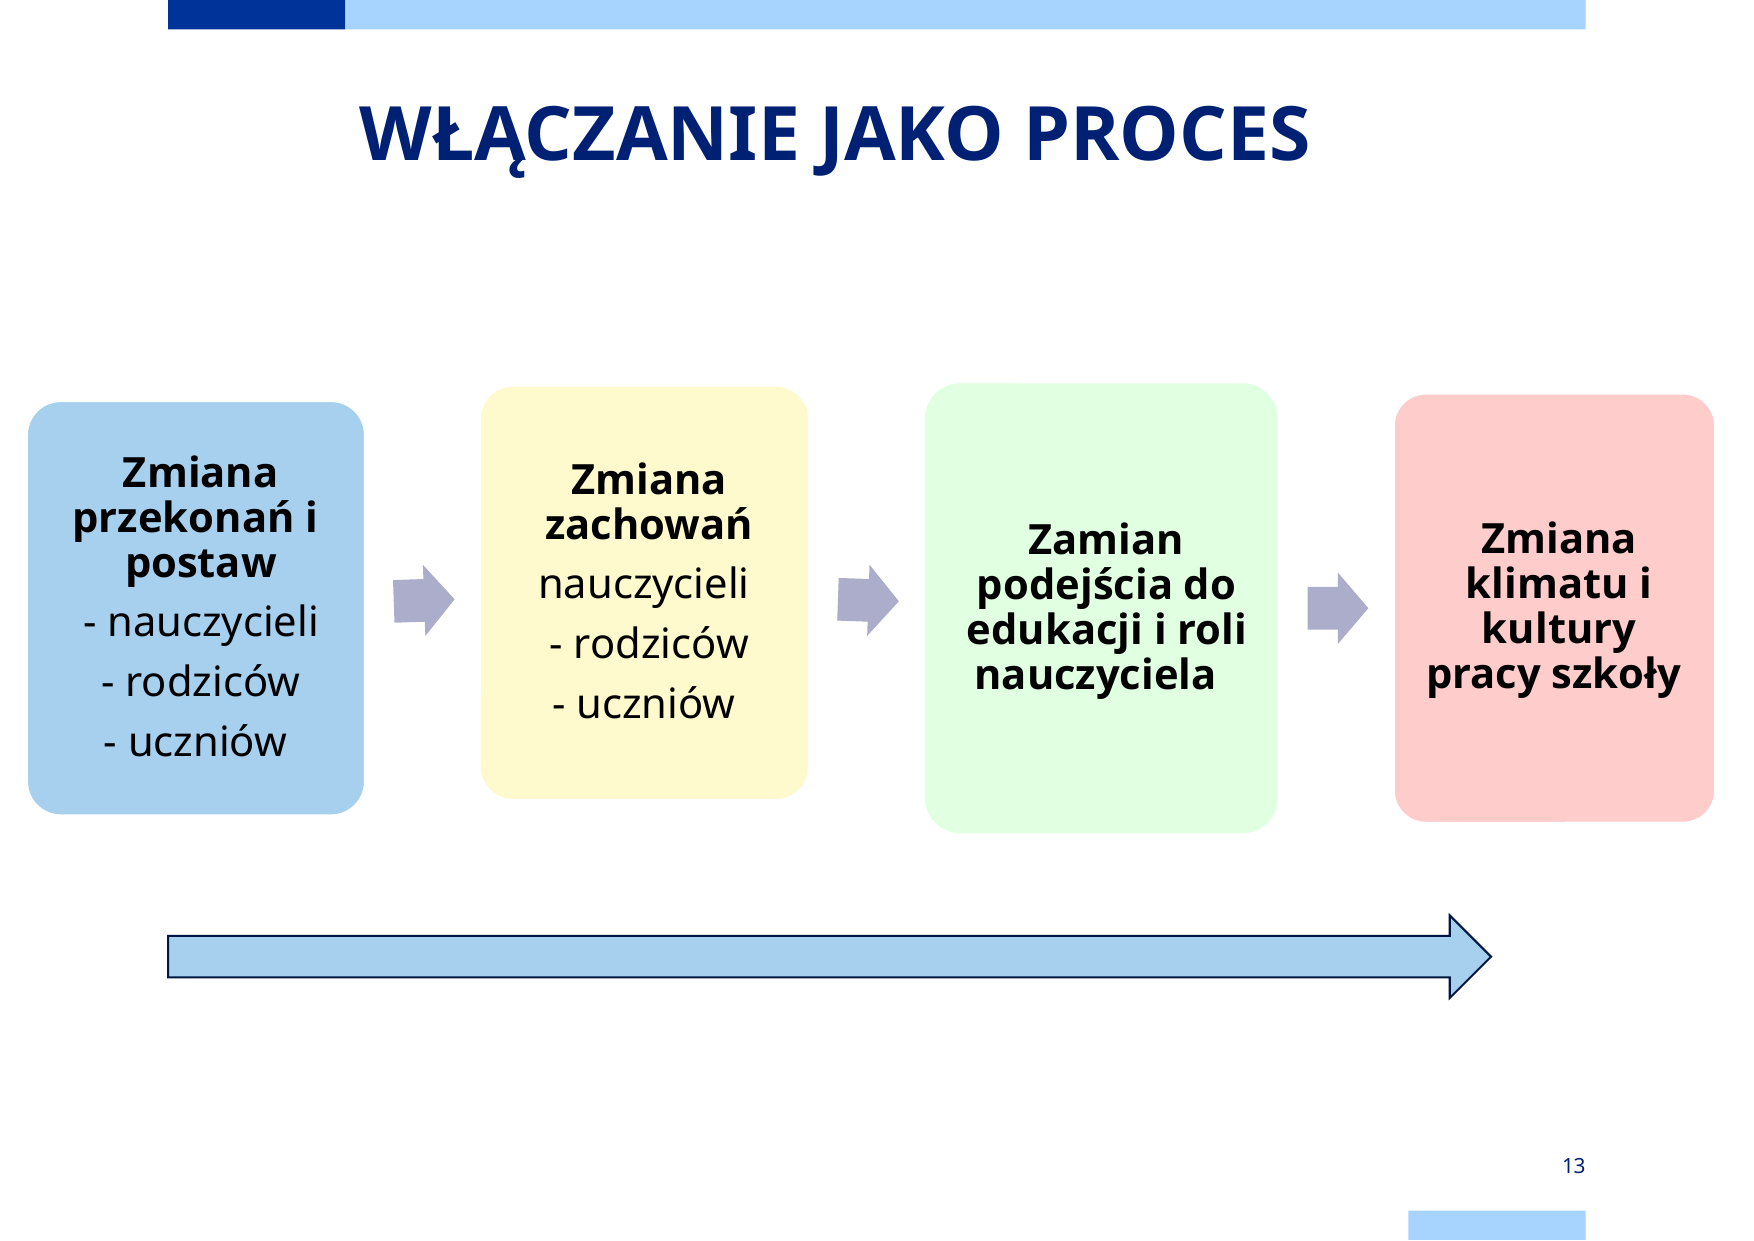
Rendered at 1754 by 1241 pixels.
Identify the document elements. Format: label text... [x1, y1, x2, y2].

text_box [167, 975, 1475, 1001]
slide_number 13 [1408, 1151, 1586, 1182]
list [26, 242, 1716, 975]
title WŁĄCZANIE JAKO PROCES [85, 100, 1586, 242]
